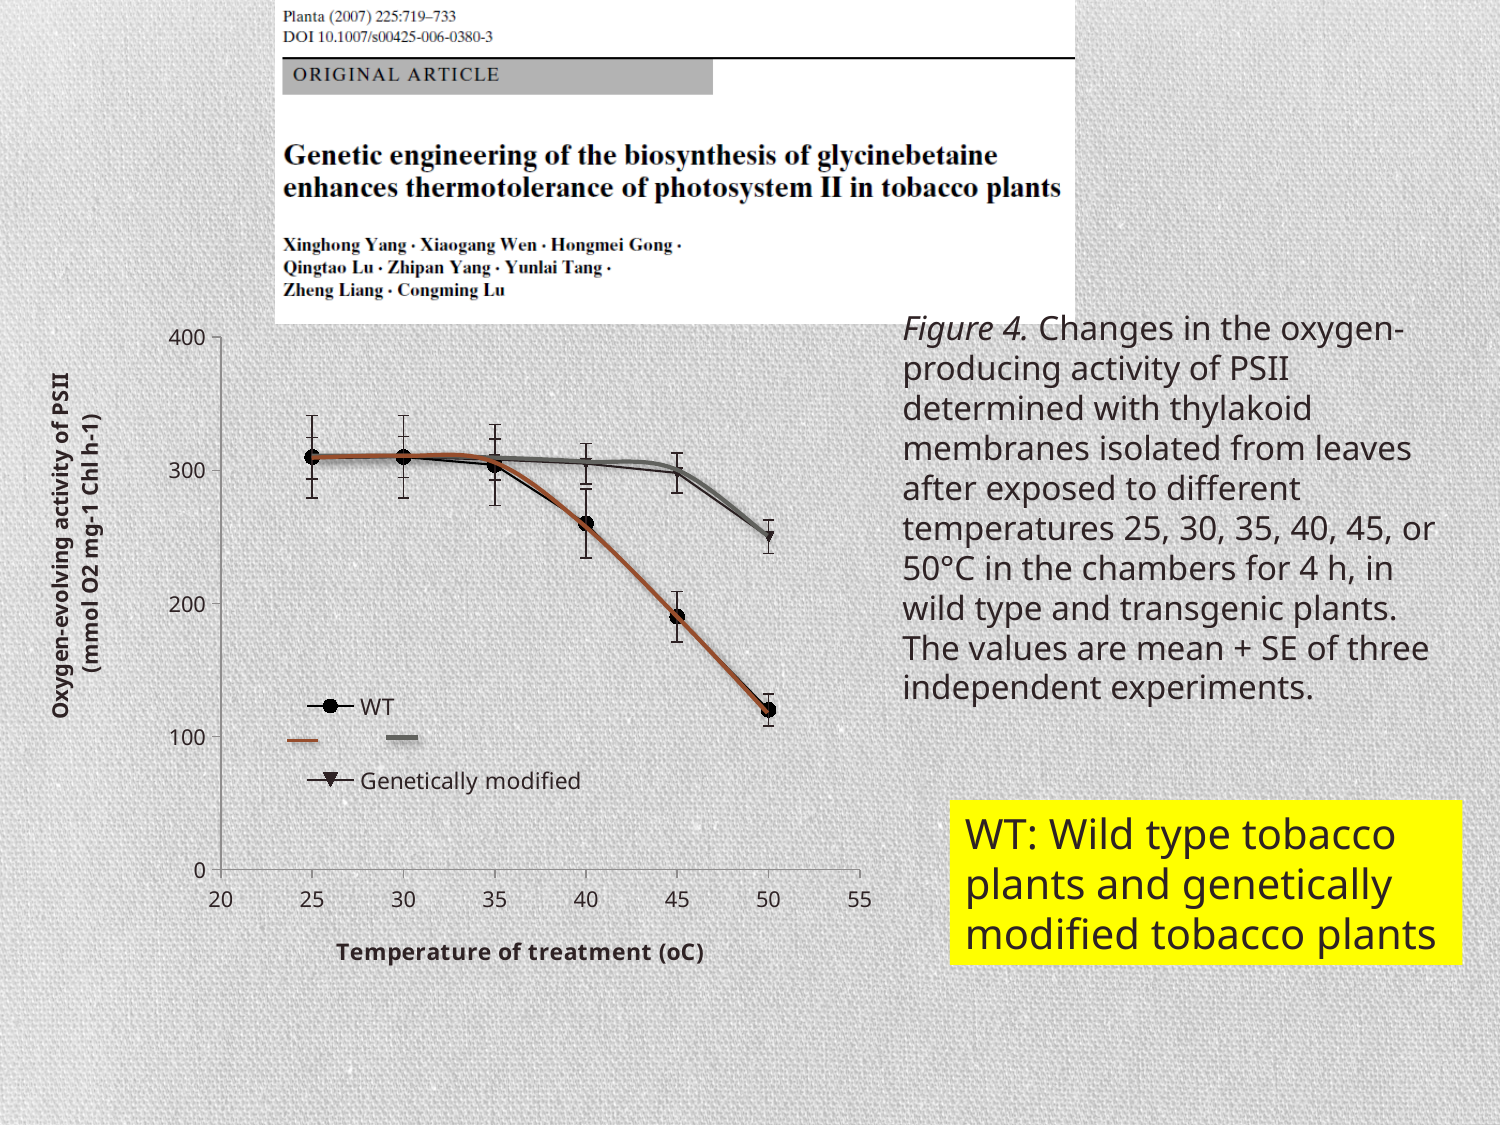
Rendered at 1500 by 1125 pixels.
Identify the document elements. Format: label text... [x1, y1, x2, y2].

text_box WT: Wild type tobacco plants and genetically modified tobacco plants [1085, 800, 1463, 965]
chart [0, 299, 1076, 1026]
text_box Figure 4. Changes in the oxygen-producing activity of PSII determined with thylakoid membranes isolated from leaves after exposed to different temperatures 25, 30, 35, 40, 45, or 50°C in the chambers for 4 h, in wild type and transgenic plants. The values are mean + SE of three independent experiments. [1085, 299, 1463, 714]
picture [274, 0, 1076, 299]
